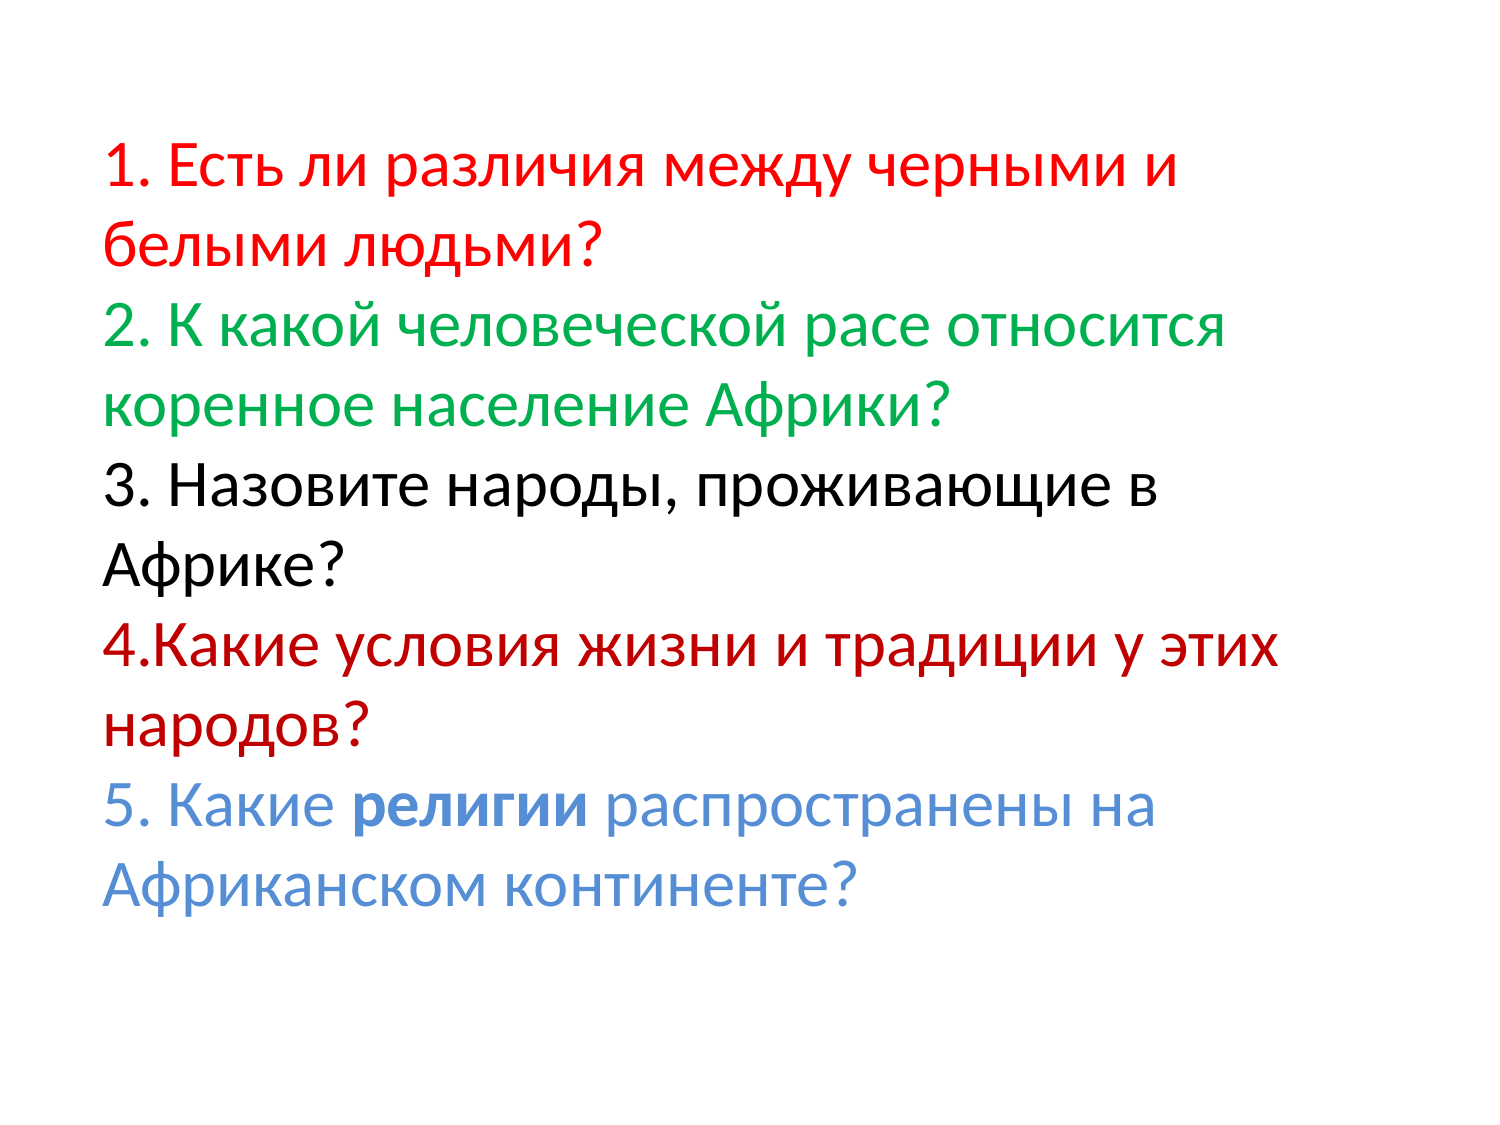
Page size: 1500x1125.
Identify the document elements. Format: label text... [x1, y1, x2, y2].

text_box 1. Есть ли различия между черными и белыми людьми? 2. К какой человеческой расе относится коренное население Африки? 3. Назовите народы, проживающие в Африке? 4.Какие условия жизни и традиции у этих народов? 5. Какие религии распространены на Африканском континенте? [87, 112, 1425, 927]
